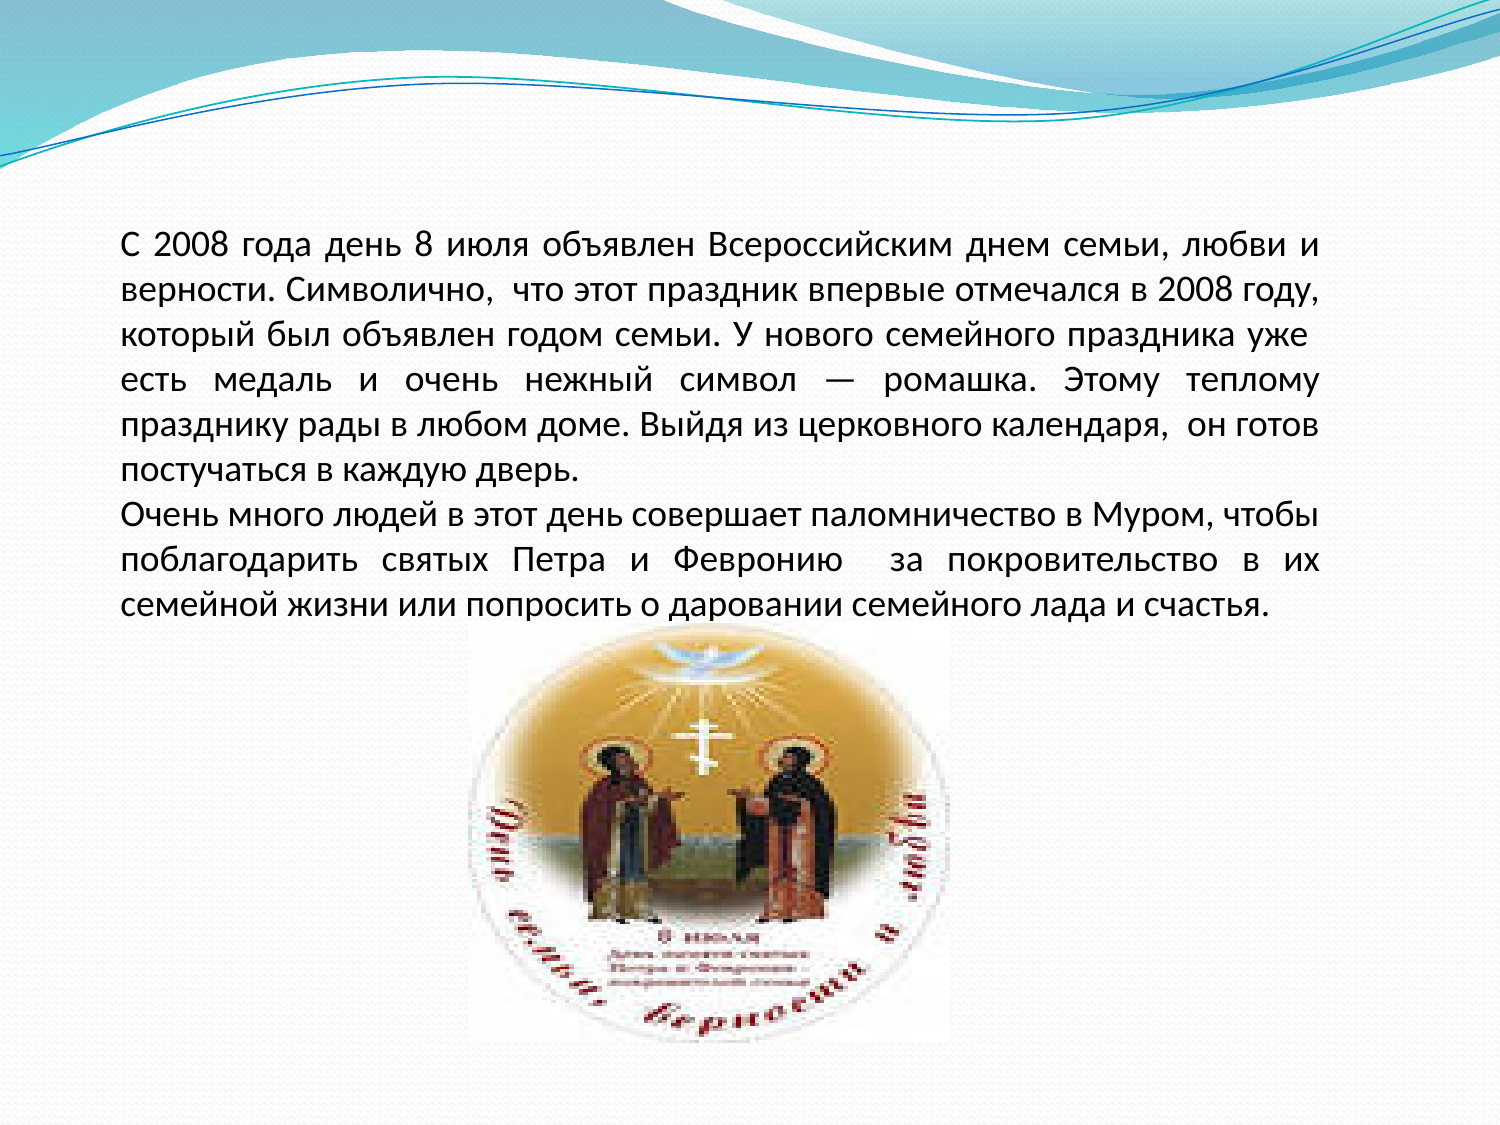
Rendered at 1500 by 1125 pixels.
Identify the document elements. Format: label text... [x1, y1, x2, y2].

text_box С 2008 года день 8 июля объявлен Всероссийским днем семьи, любви и верности. Символично, что этот праздник впервые отмечался в 2008 году, который был объявлен годом семьи. У нового семейного праздника уже есть медаль и очень нежный символ — ромашка. Этому теплому празднику рады в любом доме. Выйдя из церковного календаря, он готов постучаться в каждую дверь. Очень много людей в этот день совершает паломничество в Муром, чтобы поблагодарить святых Петра и Февронию за покровительство в их семейной жизни или попросить о даровании семейного лада и счастья. [105, 121, 1336, 1072]
picture [468, 620, 950, 1044]
